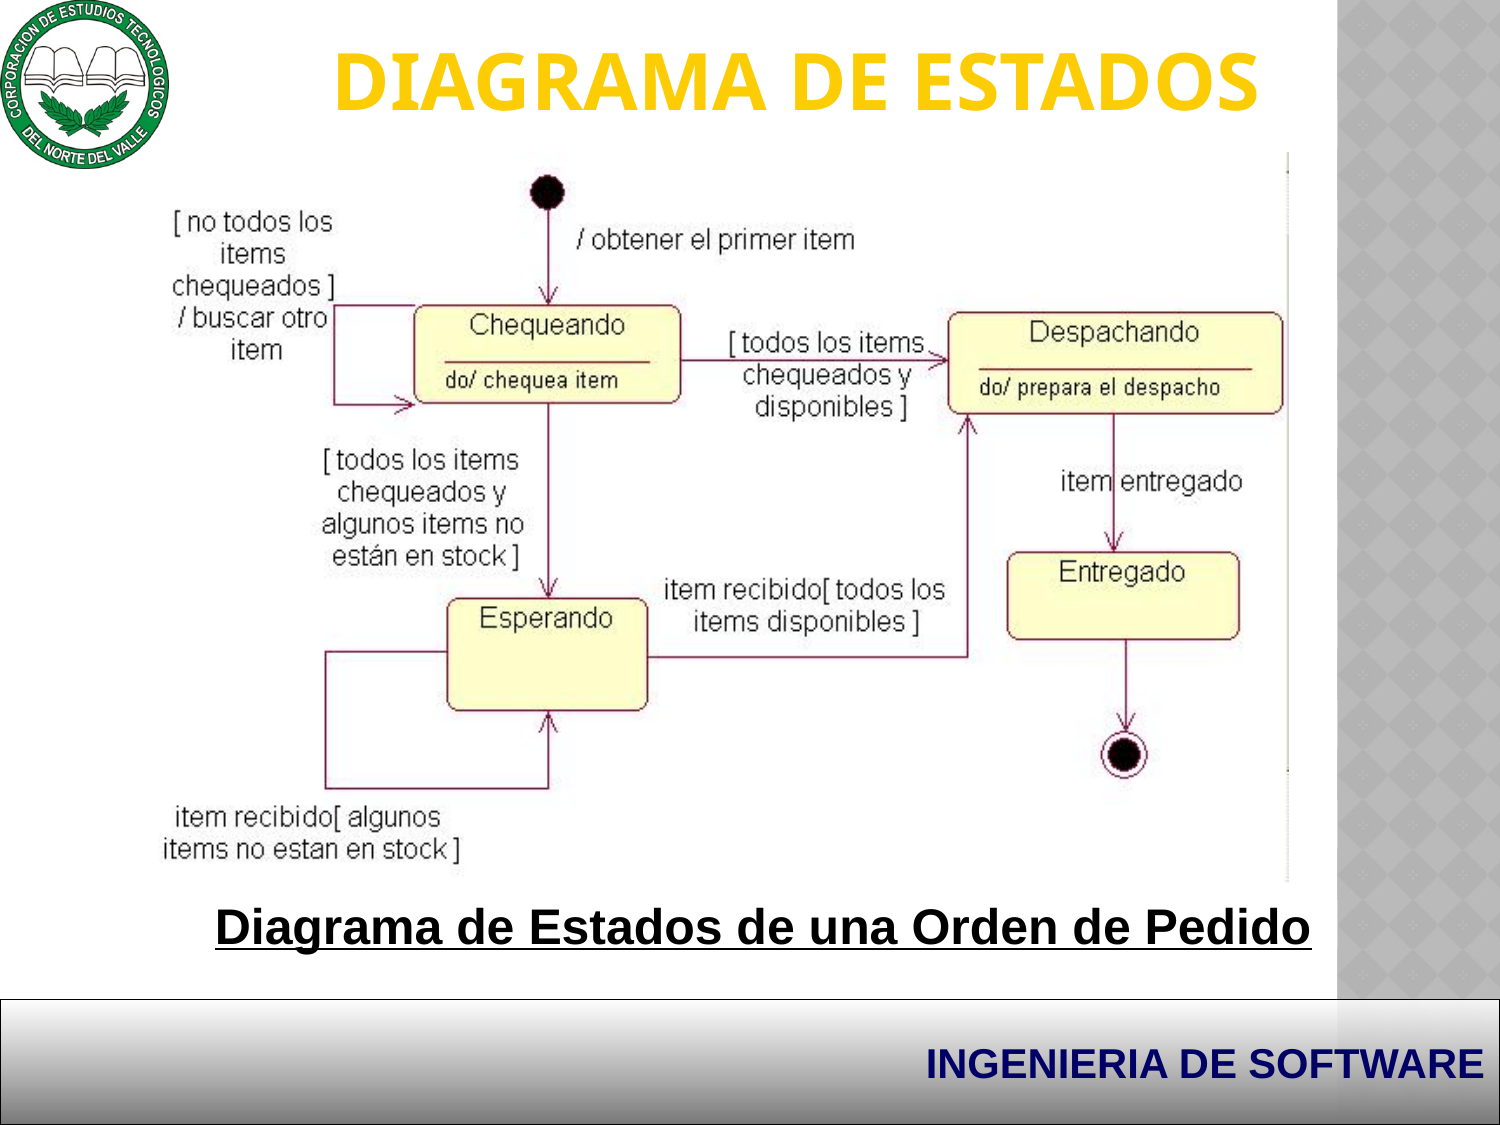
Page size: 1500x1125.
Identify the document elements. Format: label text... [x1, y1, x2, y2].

text_box Diagrama de Estados de una Orden de Pedido [200, 887, 1363, 963]
title Diagrama de Estados [316, 23, 1317, 211]
picture [0, 0, 1290, 885]
